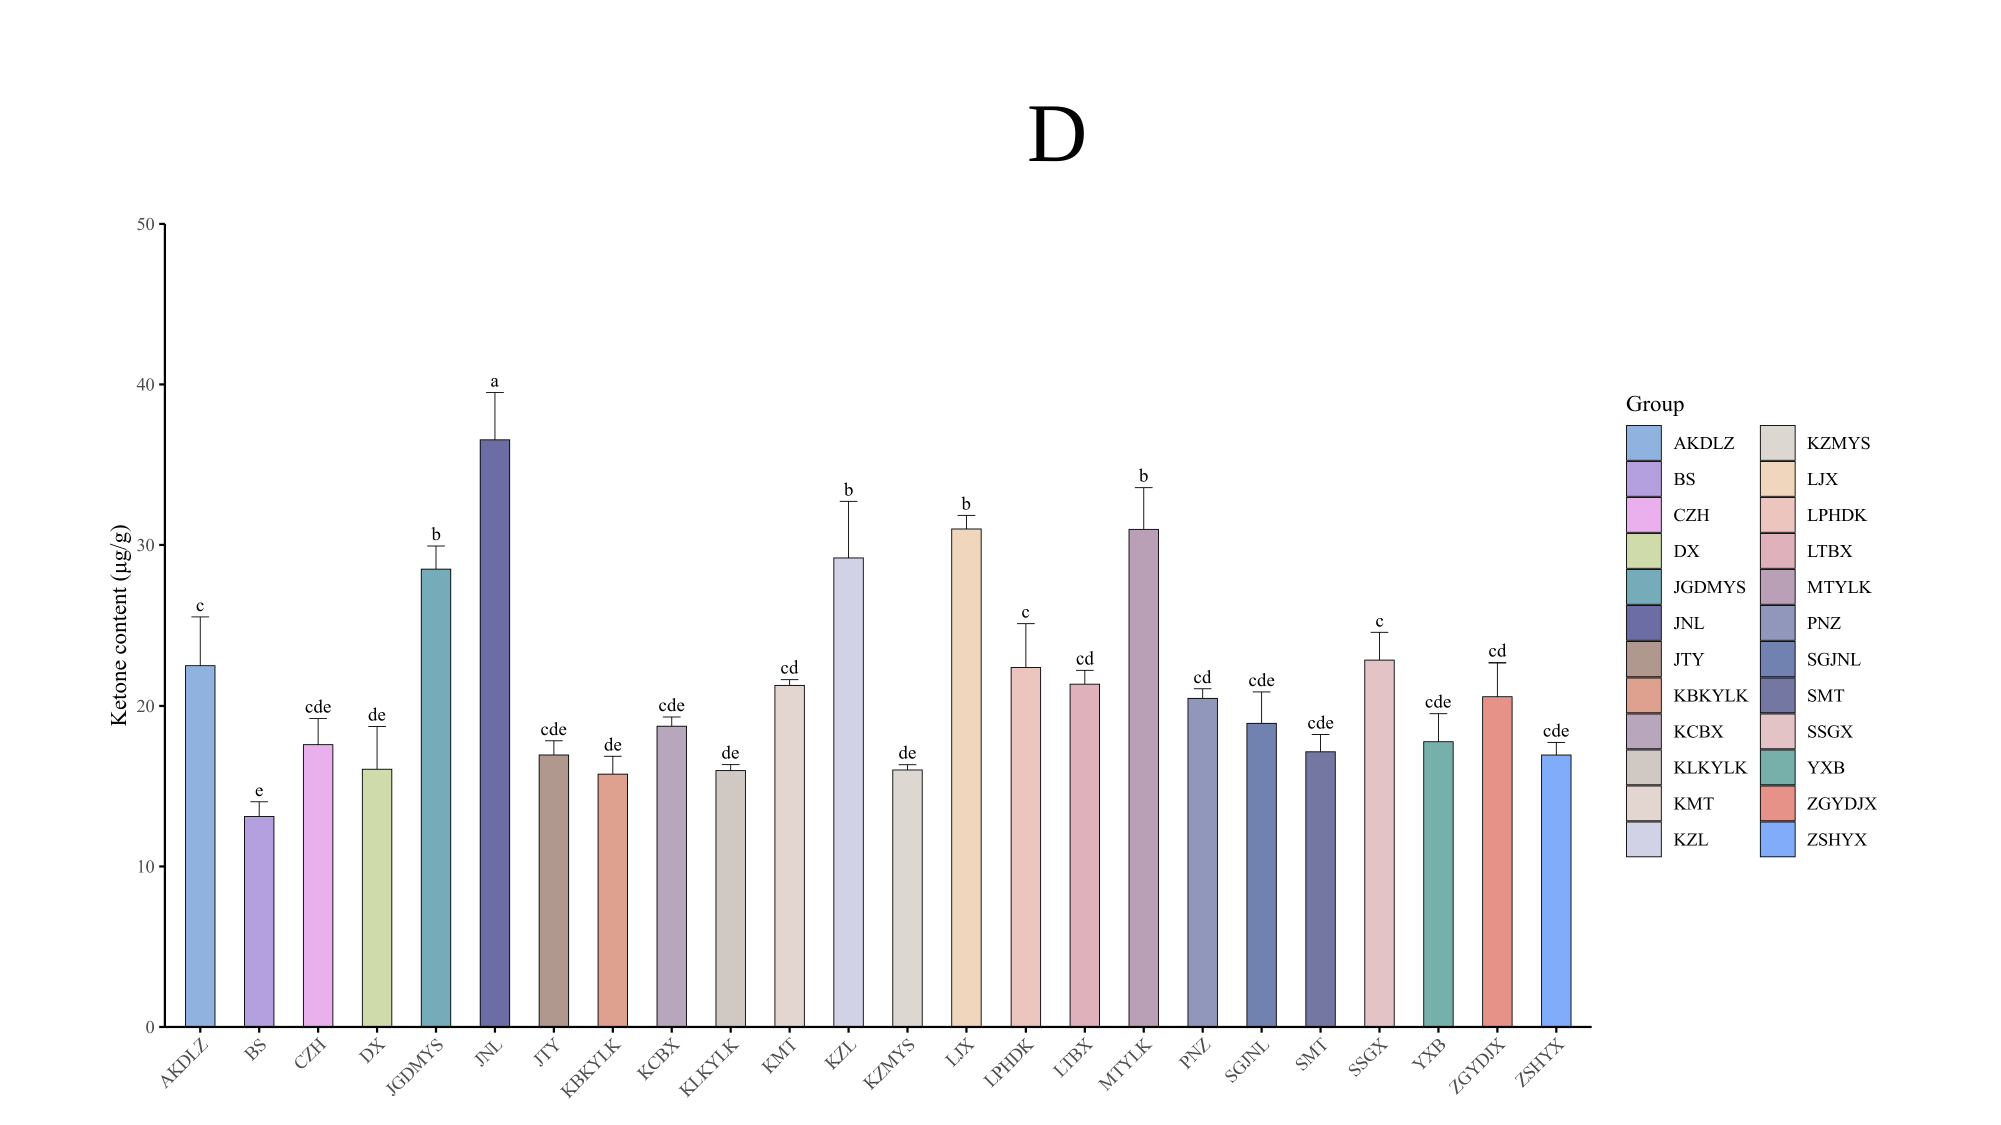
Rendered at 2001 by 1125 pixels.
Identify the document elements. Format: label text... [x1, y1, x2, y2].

picture [99, 211, 1901, 1113]
title D [265, 12, 1851, 187]
